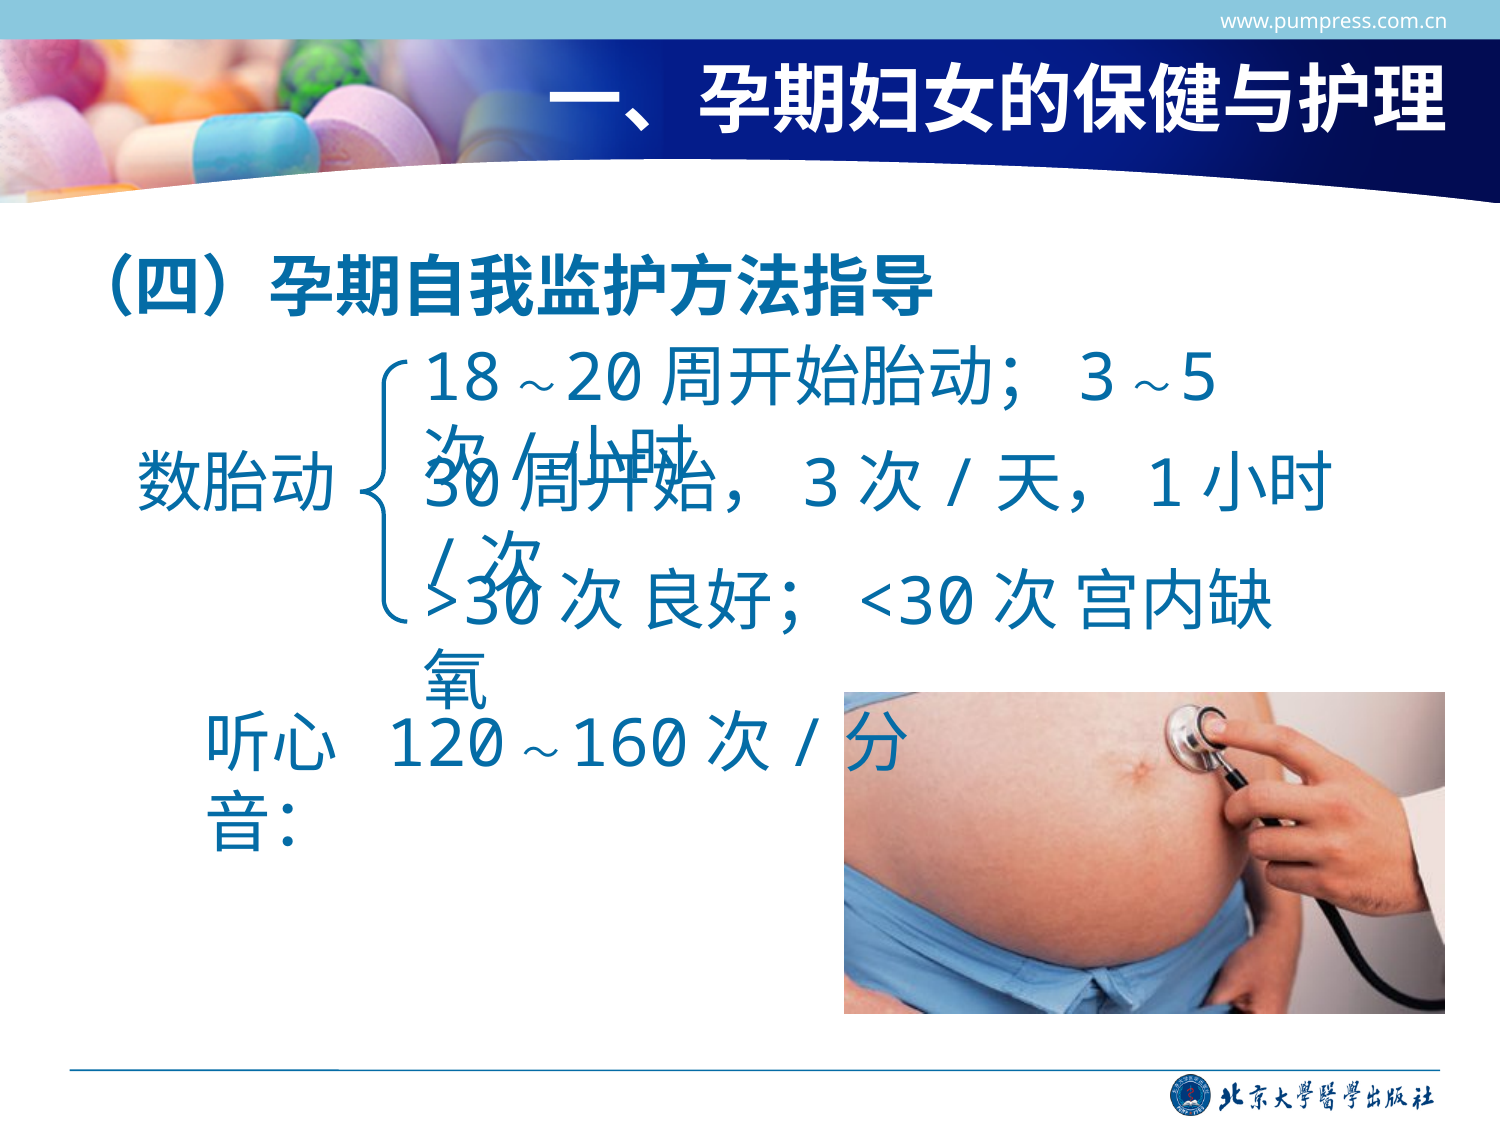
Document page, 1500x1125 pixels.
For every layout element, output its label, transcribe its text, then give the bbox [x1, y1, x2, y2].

list （四）孕期自我监护方法指导 [52, 196, 1318, 1026]
title 一、孕期妇女的保健与护理 [137, 49, 1463, 143]
text_box 听心音： [135, 692, 408, 867]
text_box 18～20周开始胎动；3～5次/小时 [407, 326, 1376, 501]
text_box 数胎动 [88, 432, 383, 528]
text_box 30周开始，3次/天，1小时/次 [408, 432, 1365, 608]
text_box 120～160次/分 [372, 692, 842, 788]
text_box [360, 361, 408, 622]
picture [0, 40, 1500, 203]
text_box >30次 良好；<30次 宫内缺氧 [407, 550, 1318, 692]
slide_number www.pumpress.com.cn [1024, 0, 1463, 38]
picture [1170, 1074, 1436, 1118]
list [844, 692, 1445, 1014]
